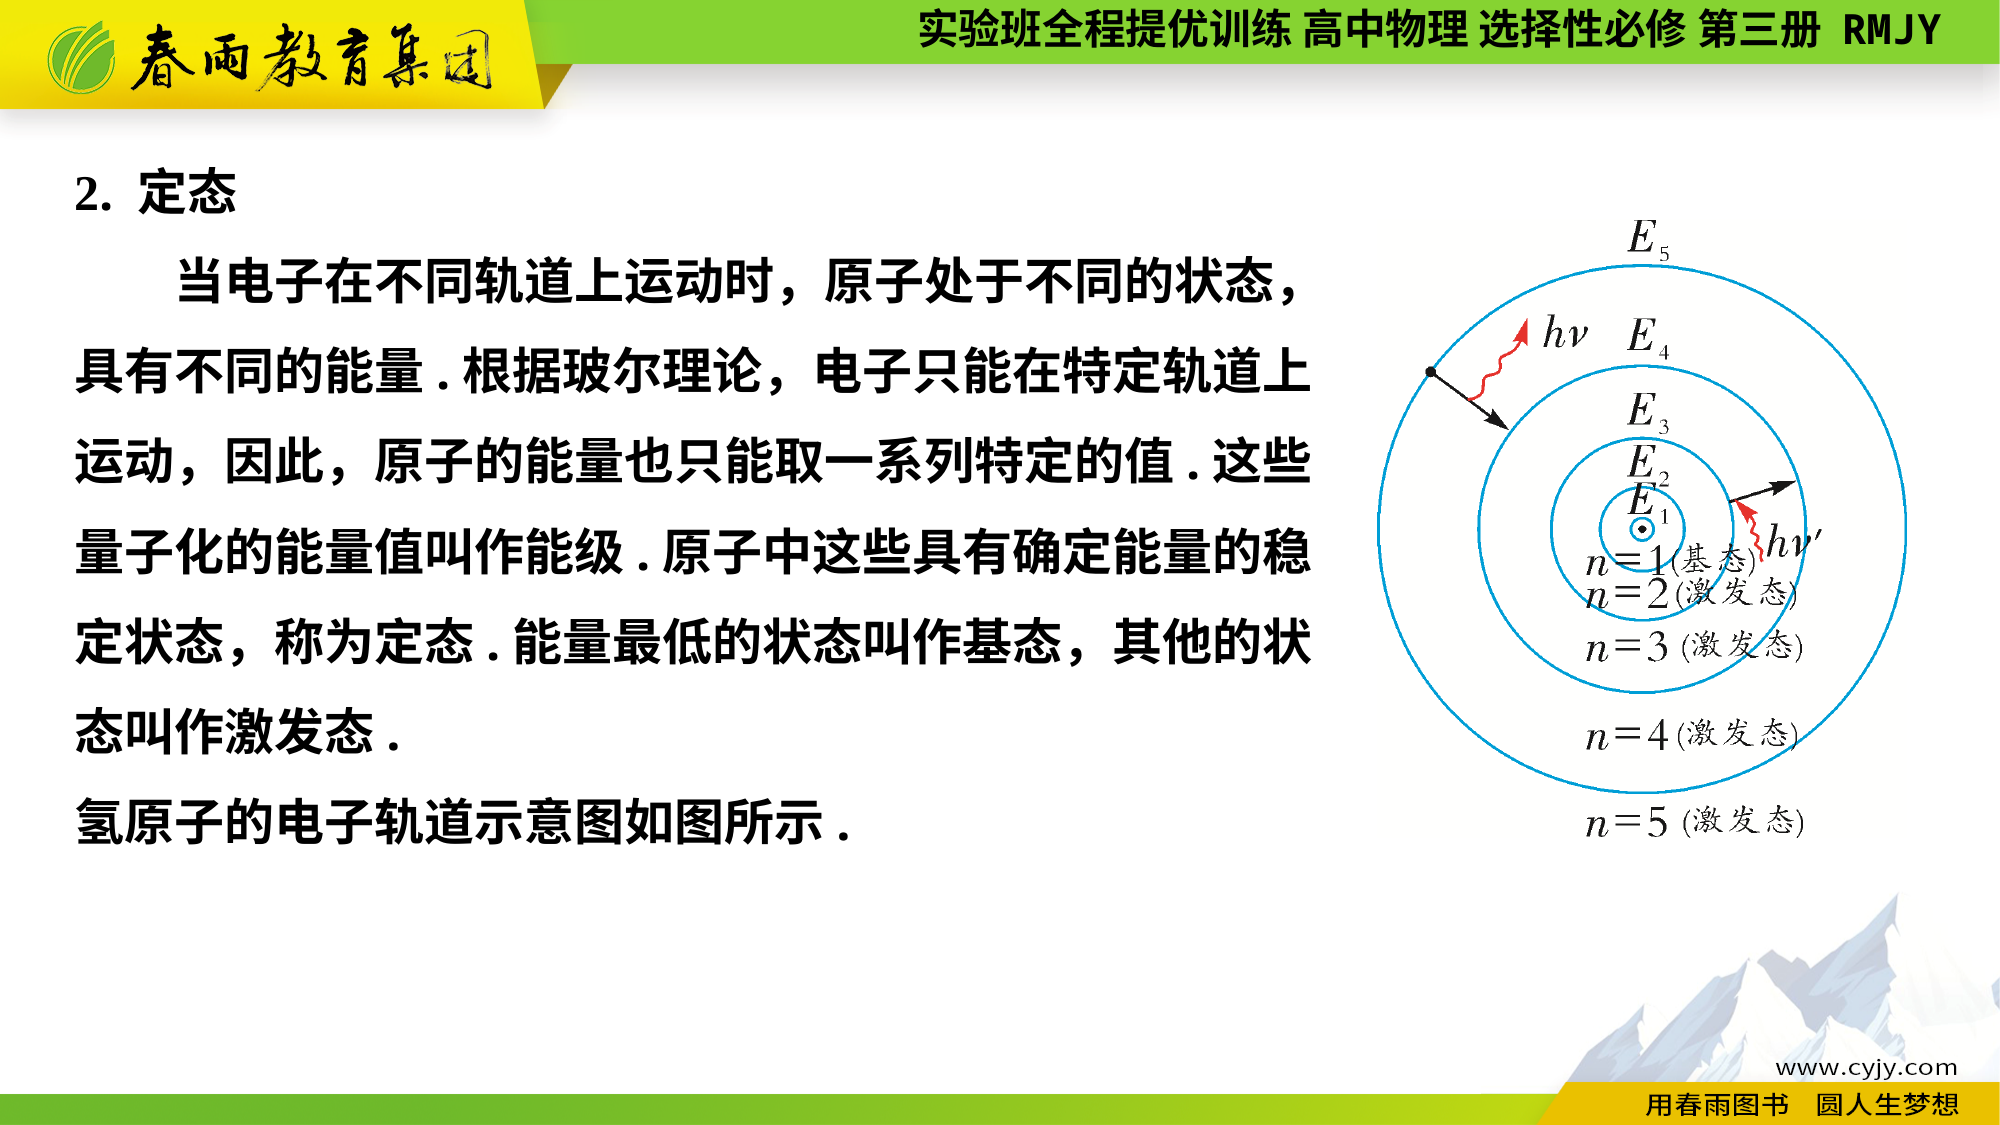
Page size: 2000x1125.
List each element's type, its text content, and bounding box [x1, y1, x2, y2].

list 2. 定态 当电子在不同轨道上运动时，原子处于不同的状态， 具有不同的能量.根据玻尔理论，电子只能在特定轨道上 运动，因此，原子的能量也只能取一系列特定的值.这些 量子化的能量值叫作能级.原子中这些具有确定能量的稳 定状态，称为定态.能量最低的状态叫作基态，其他的状 态叫作激发态. 氢原子的电子轨道示意图如图所示. [59, 122, 1944, 854]
picture [0, 0, 2000, 1125]
